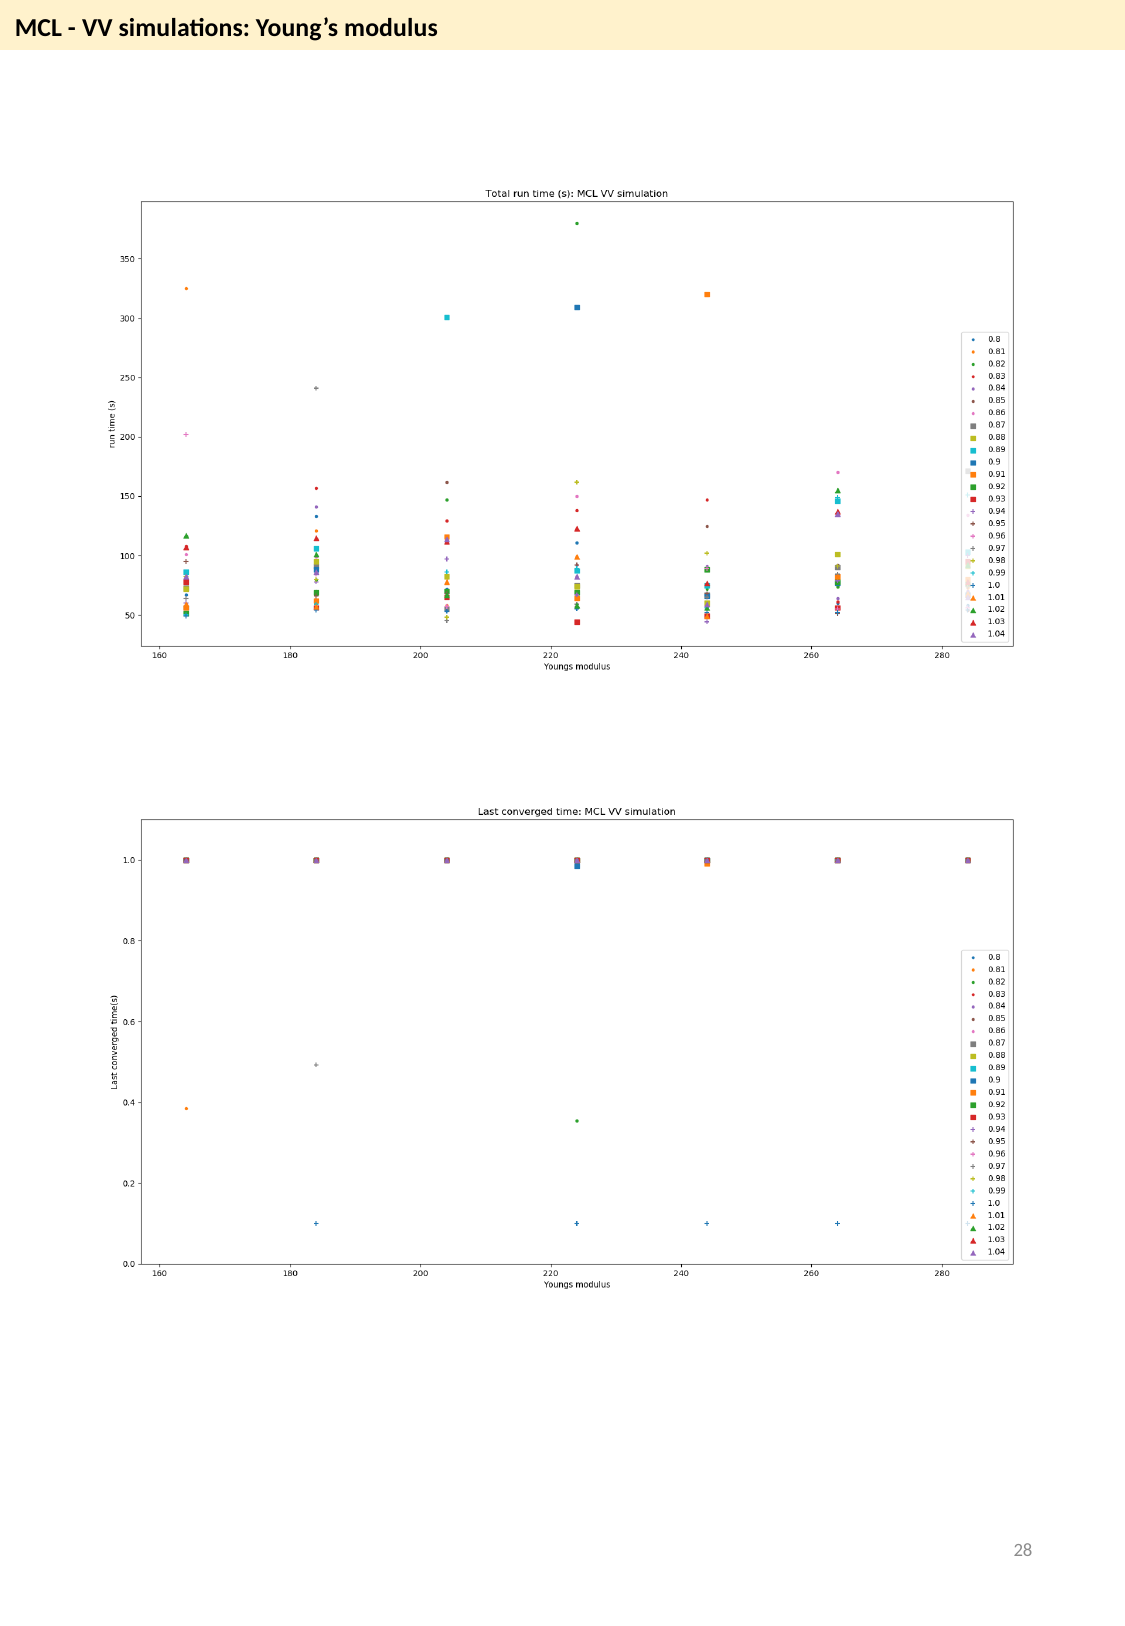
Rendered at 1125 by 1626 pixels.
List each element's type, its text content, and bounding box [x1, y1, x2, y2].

picture [0, 750, 1125, 1327]
text_box MCL - VV simulations: Young’s modulus [0, 3, 785, 50]
slide_number 28 [794, 1506, 1048, 1593]
picture [0, 132, 1125, 709]
text_box [0, 0, 1125, 51]
